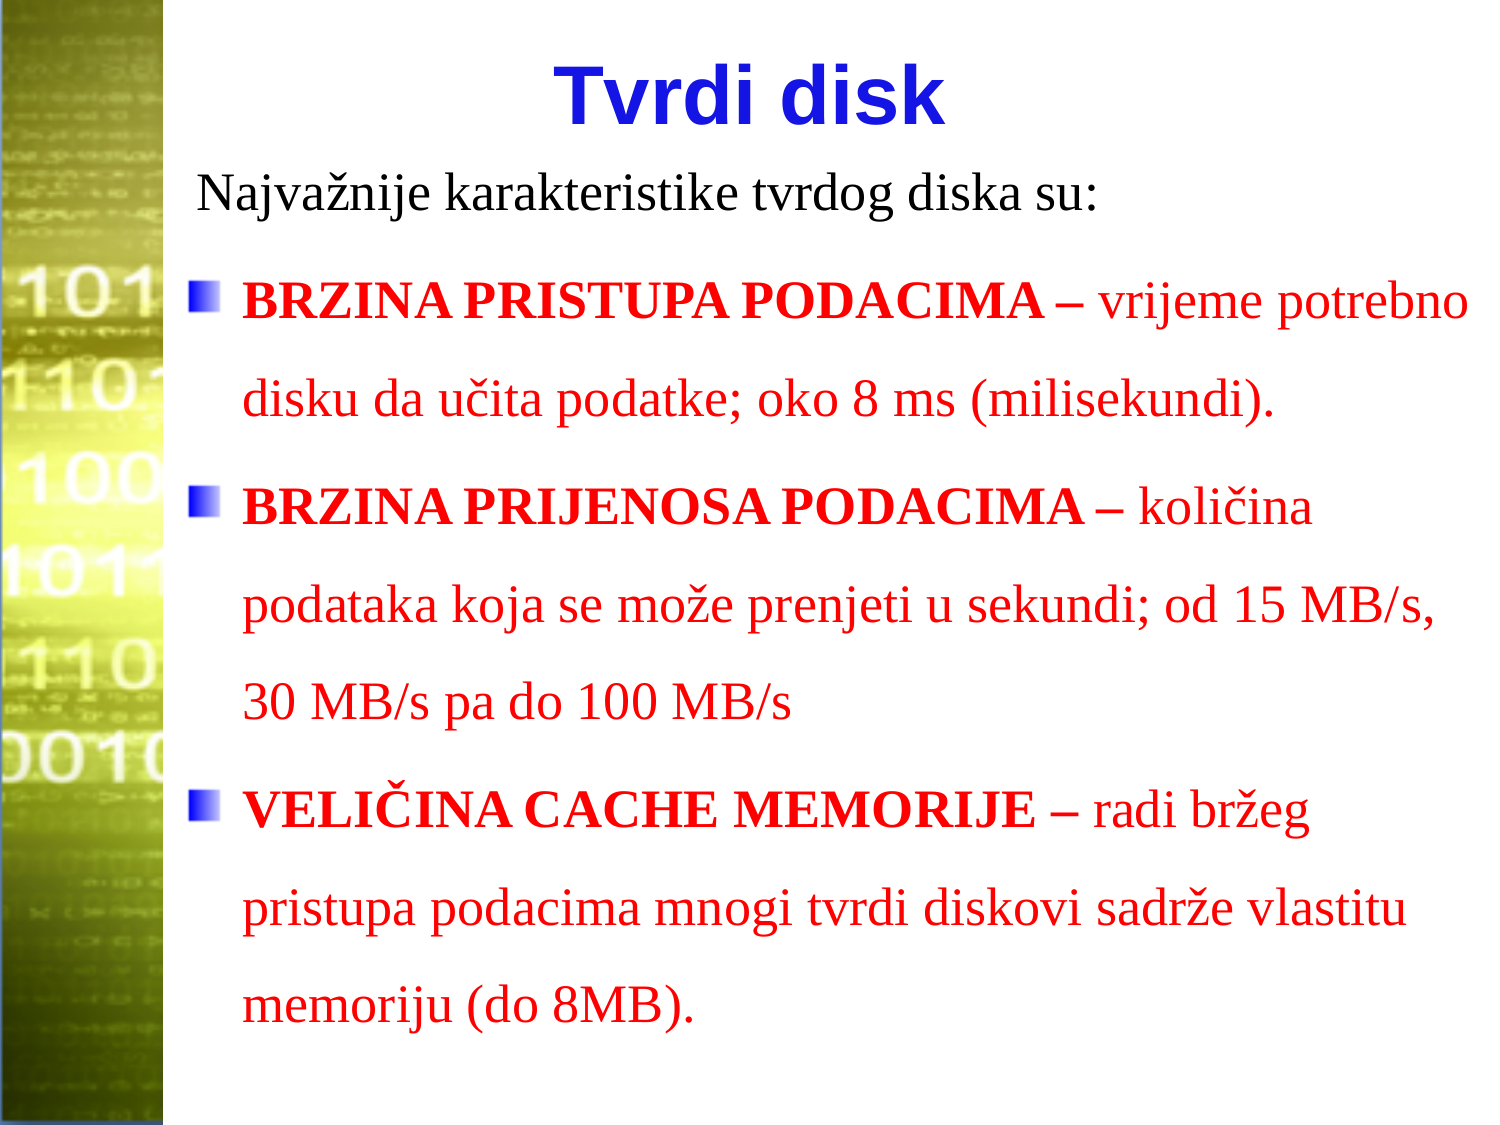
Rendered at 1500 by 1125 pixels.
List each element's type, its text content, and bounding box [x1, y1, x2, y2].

list Najvažnije karakteristike tvrdog diska su: BRZINA PRISTUPA PODACIMA – vrijeme potrebno disku da učita podatke; oko 8 ms (milisekundi). BRZINA PRIJENOSA PODACIMA – količina podataka koja se može prenjeti u sekundi; od 15 MB/s, 30 MB/s pa do 100 MB/s VELIČINA CACHE MEMORIJE – radi bržeg pristupa podacima mnogi tvrdi diskovi sadrže vlastitu memoriju (do 8MB). [170, 148, 1500, 892]
picture [186, 278, 225, 317]
picture [186, 787, 225, 826]
picture [0, 0, 163, 1125]
picture [186, 483, 225, 522]
title Tvrdi disk [166, 44, 1426, 138]
